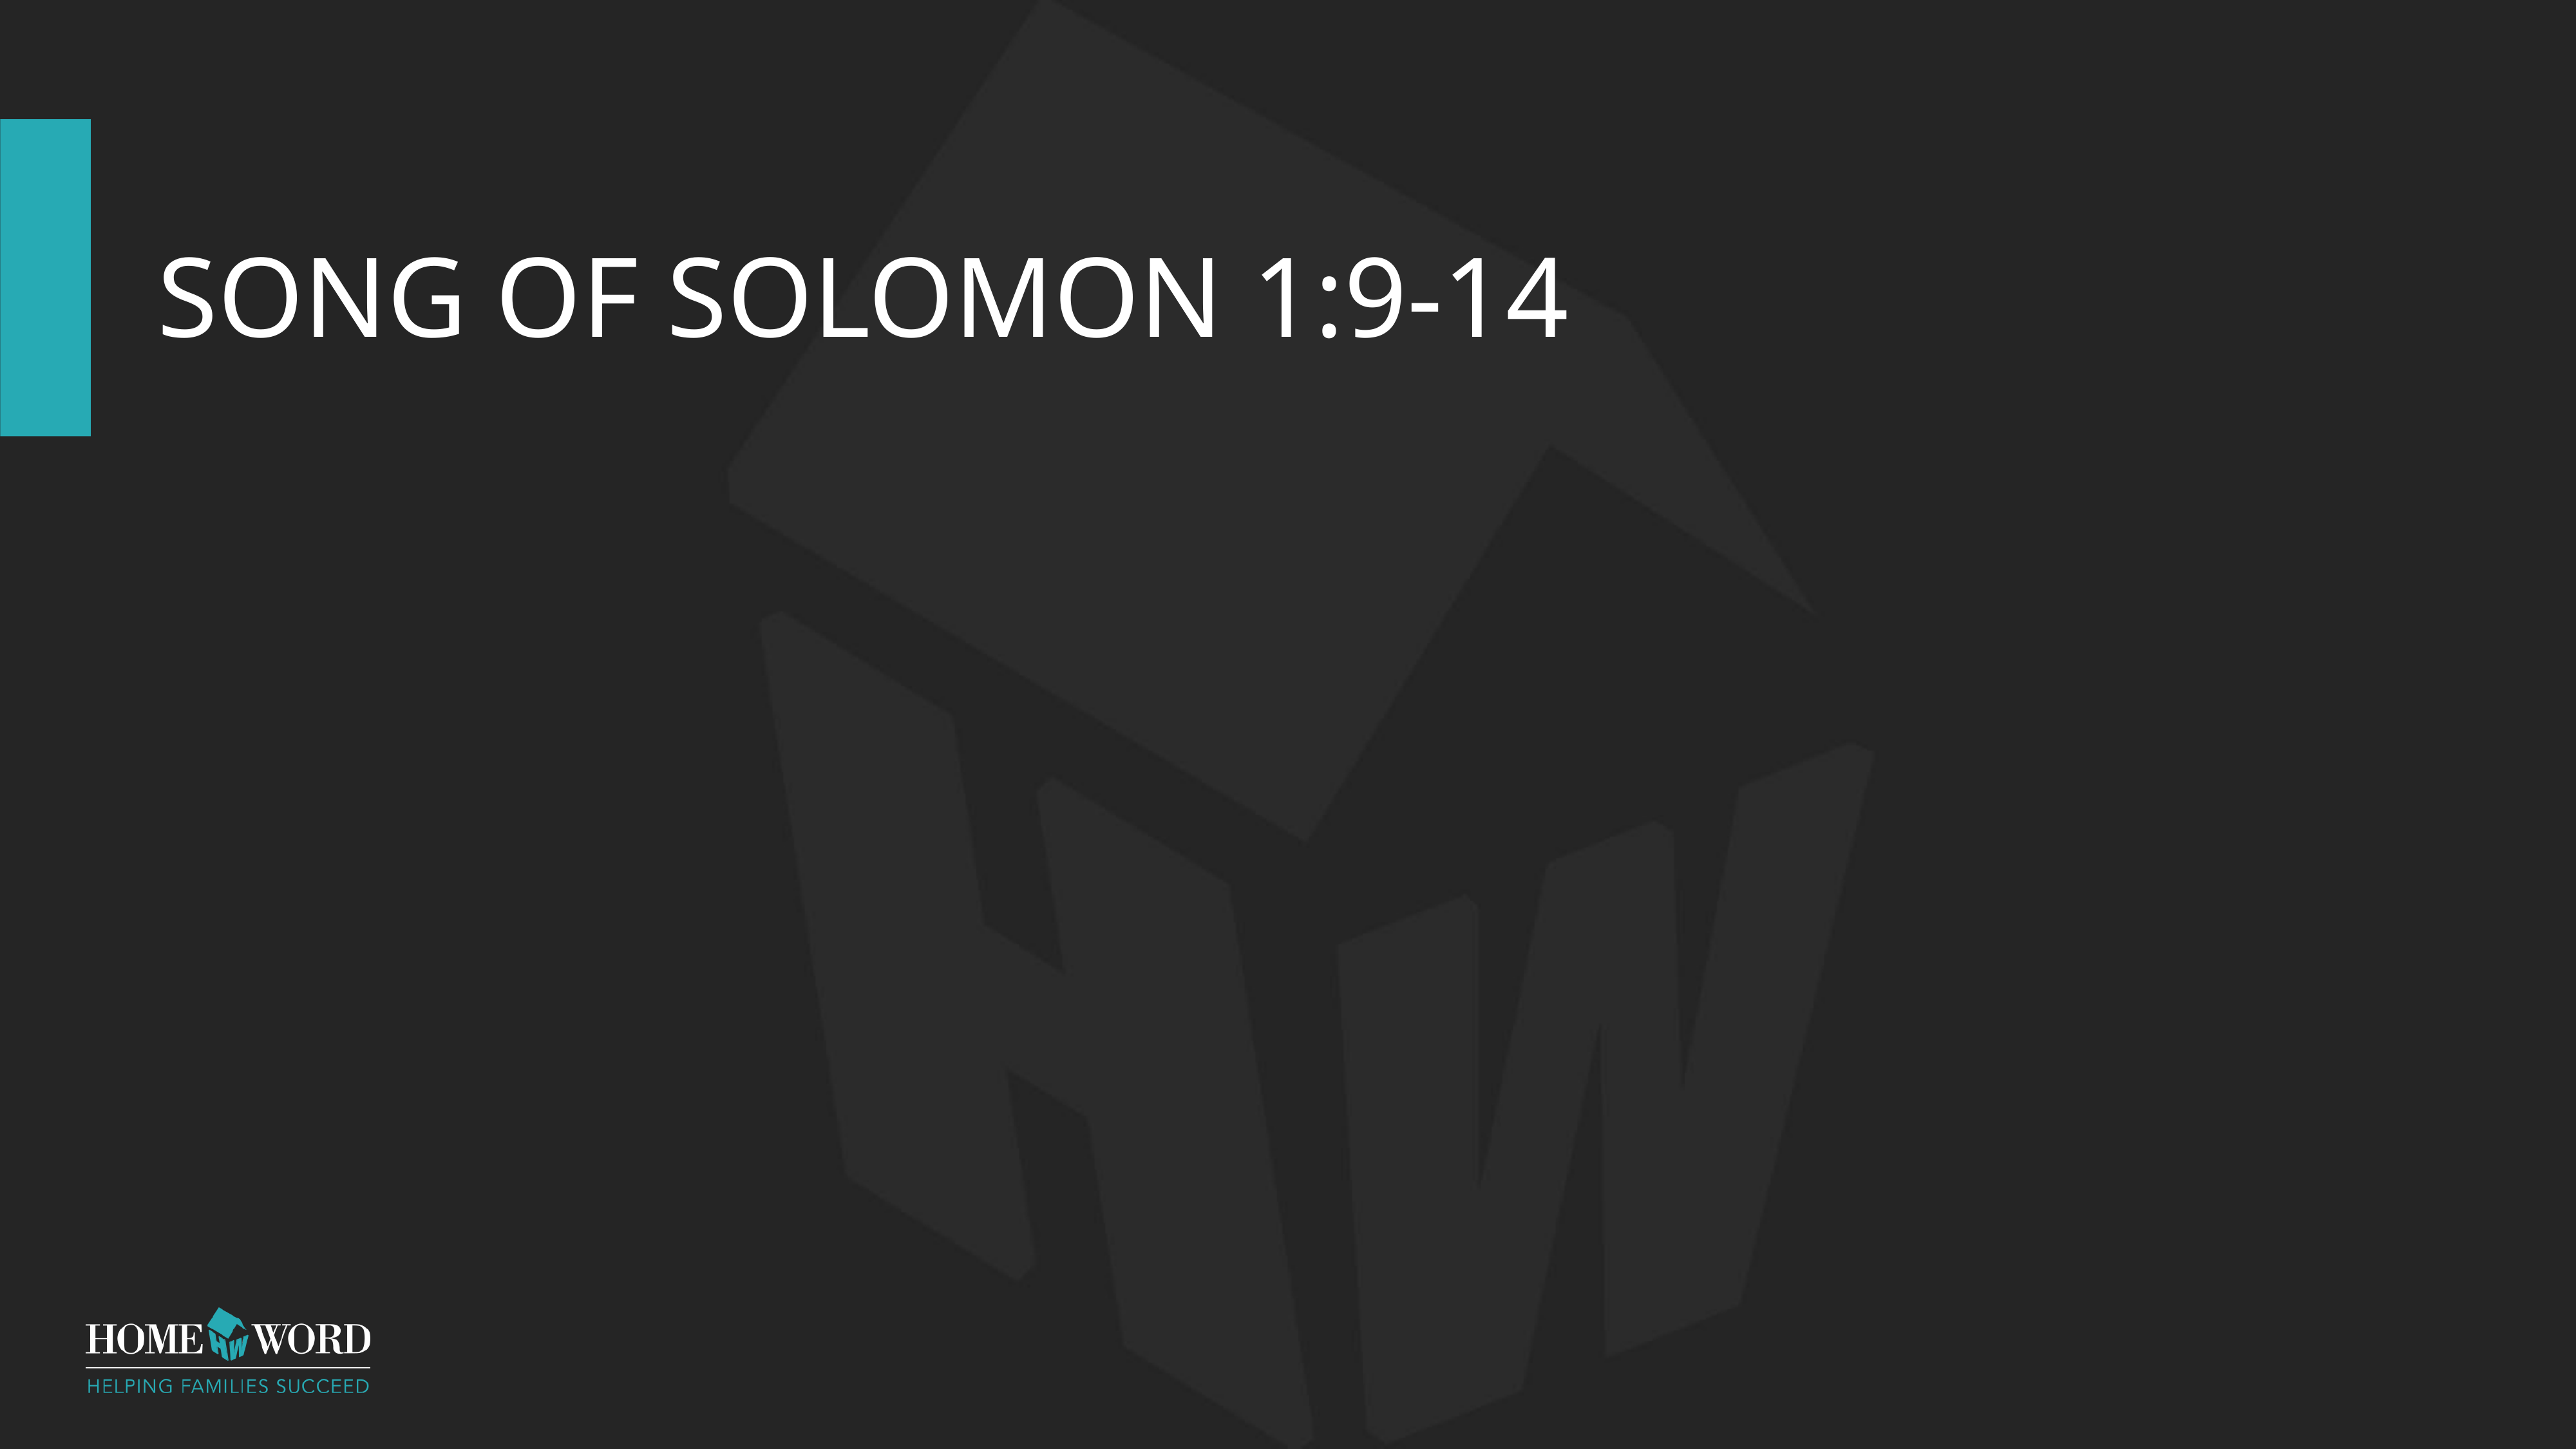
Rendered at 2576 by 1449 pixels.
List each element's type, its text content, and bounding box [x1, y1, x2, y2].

picture [0, 0, 2576, 1449]
title Song of Solomon 1:9-14 [151, 120, 2201, 466]
